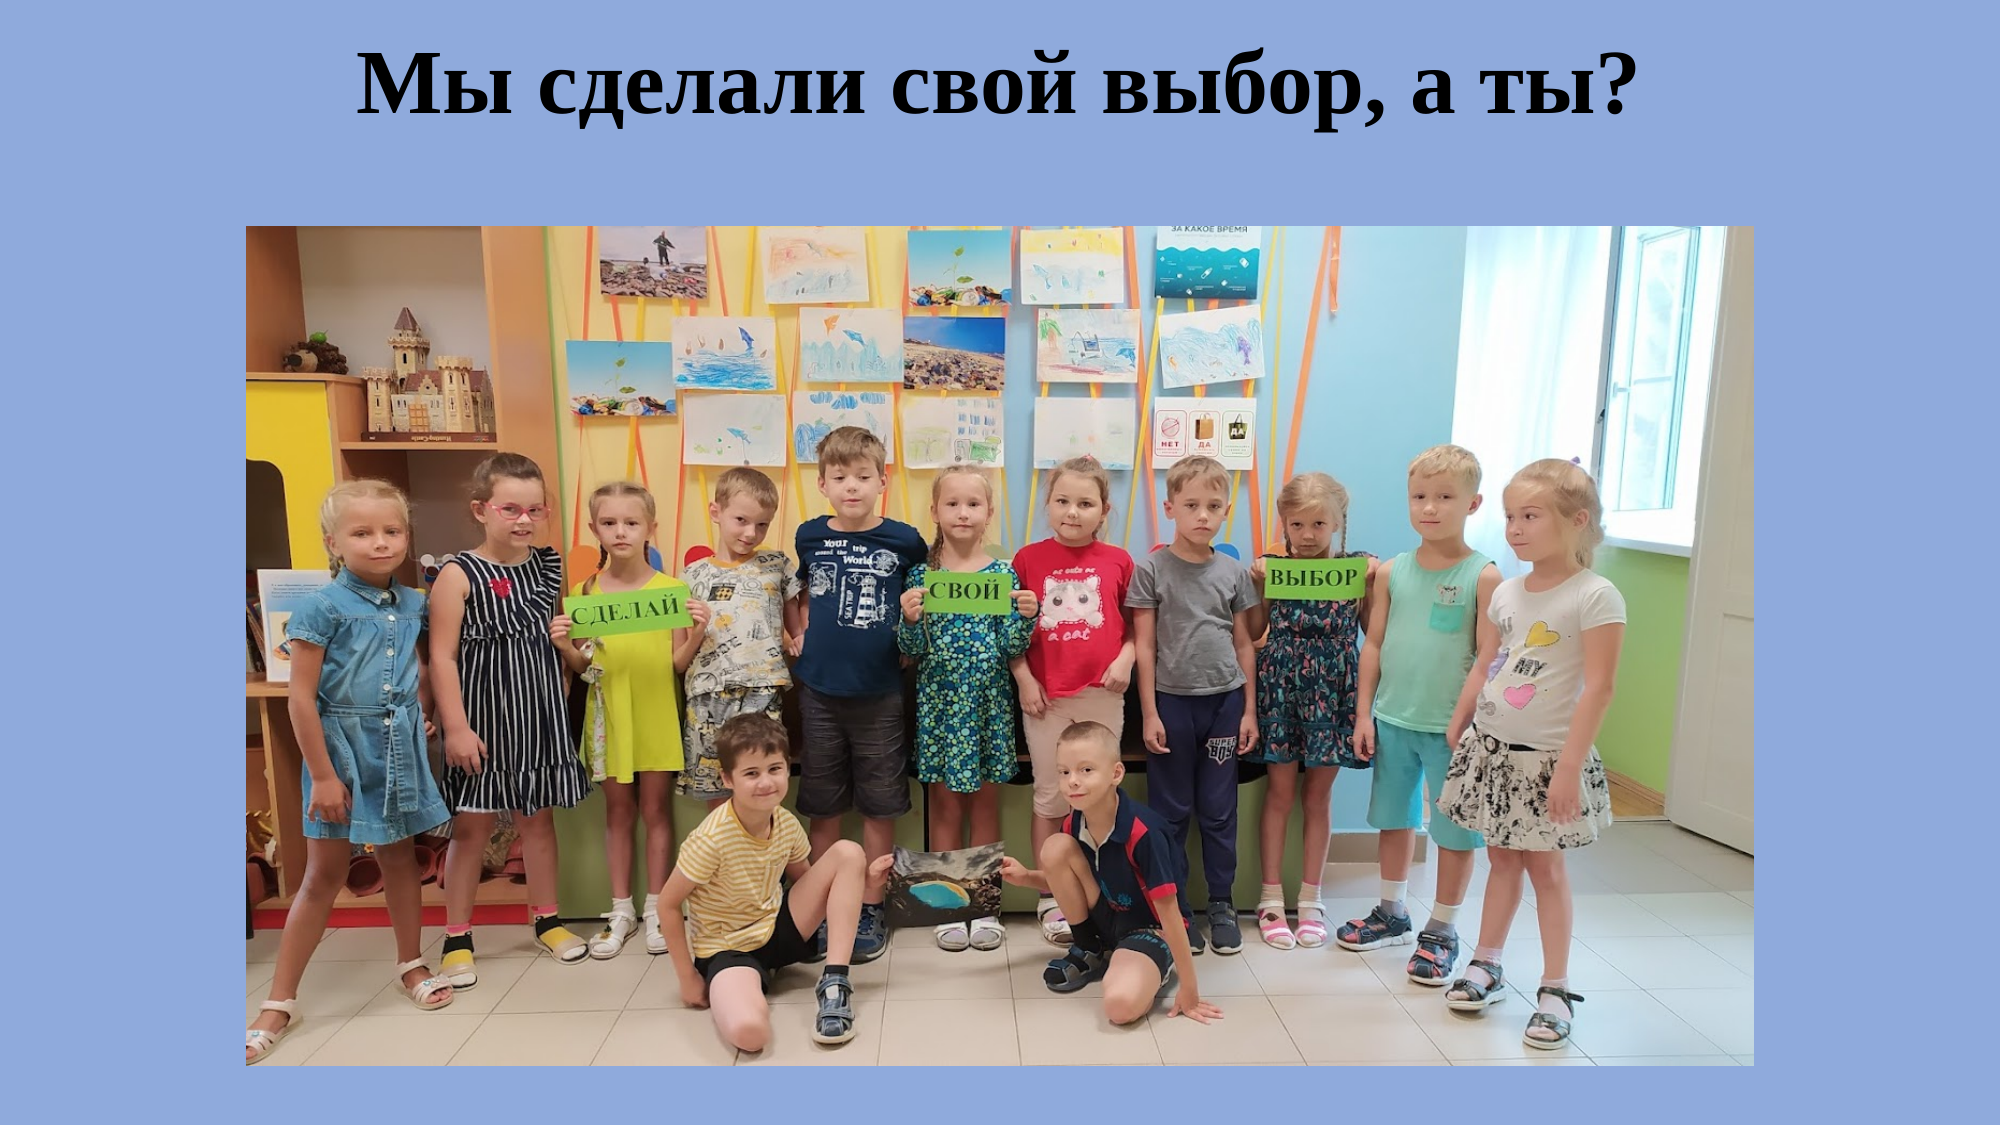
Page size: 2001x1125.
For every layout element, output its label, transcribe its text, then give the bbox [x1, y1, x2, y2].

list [246, 225, 1754, 1066]
title Мы сделали свой выбор, а ты? [137, 0, 1863, 193]
